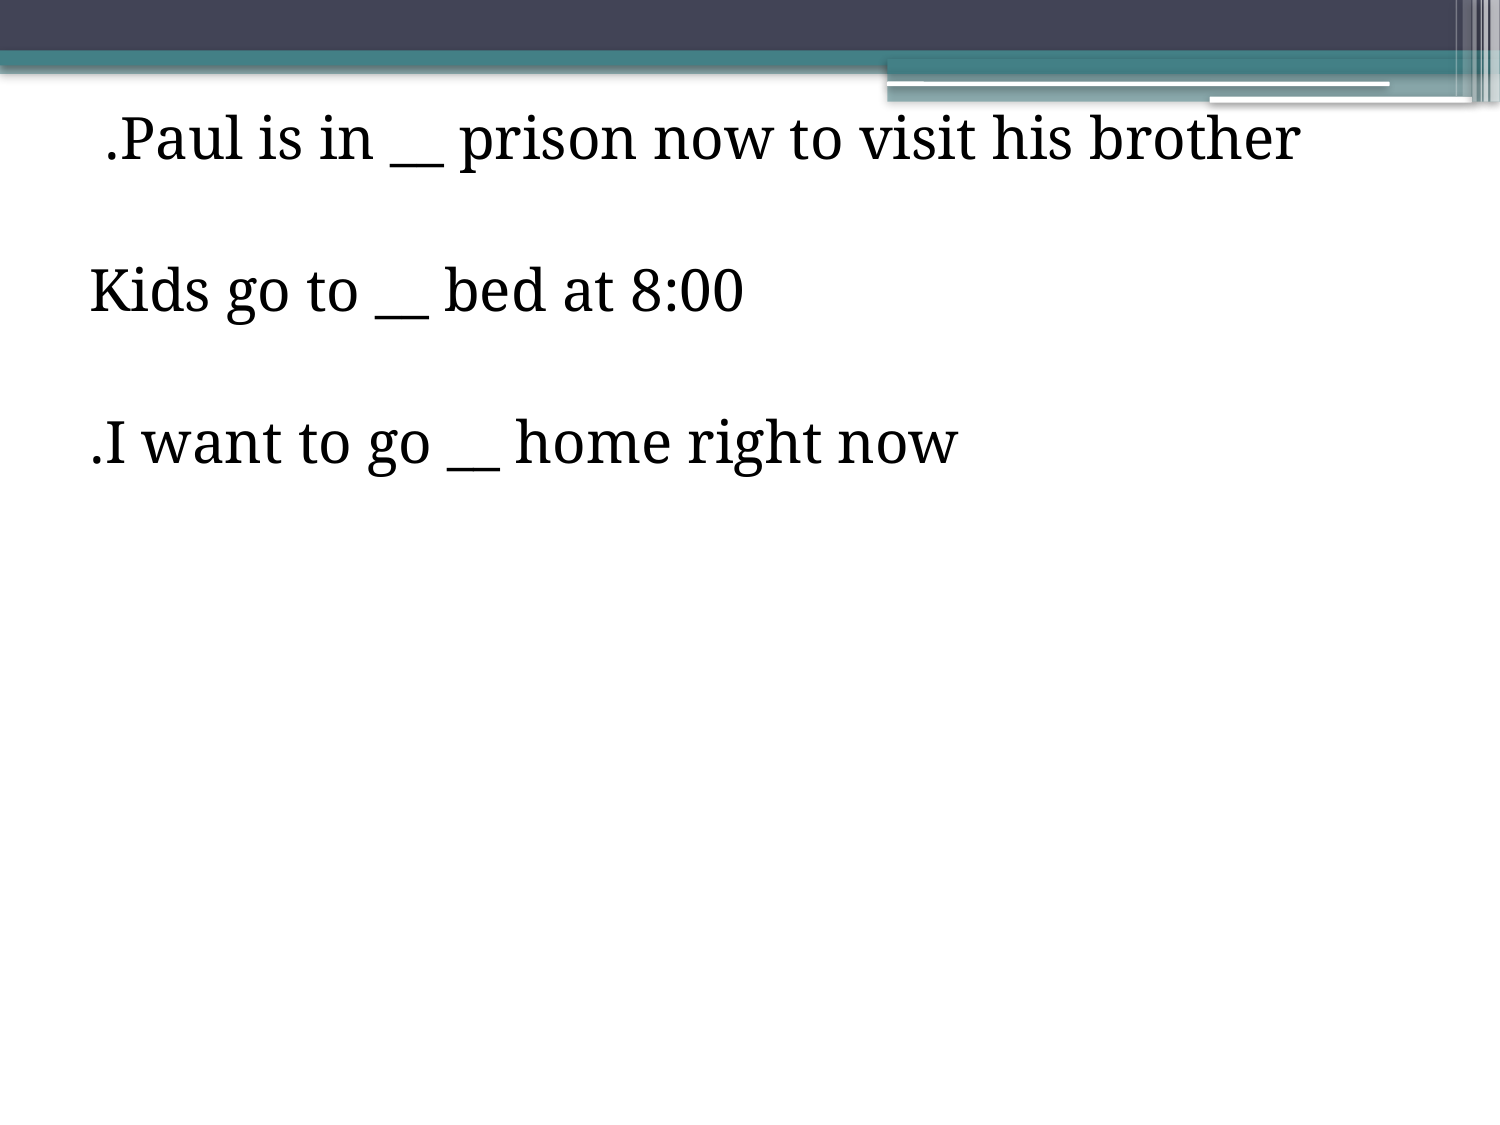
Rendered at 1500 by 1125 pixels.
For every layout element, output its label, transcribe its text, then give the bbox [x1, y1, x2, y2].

list Paul is in __ prison now to visit his brother. Kids go to __ bed at 8:00 I want to go __ home right now. [75, 93, 1425, 1005]
